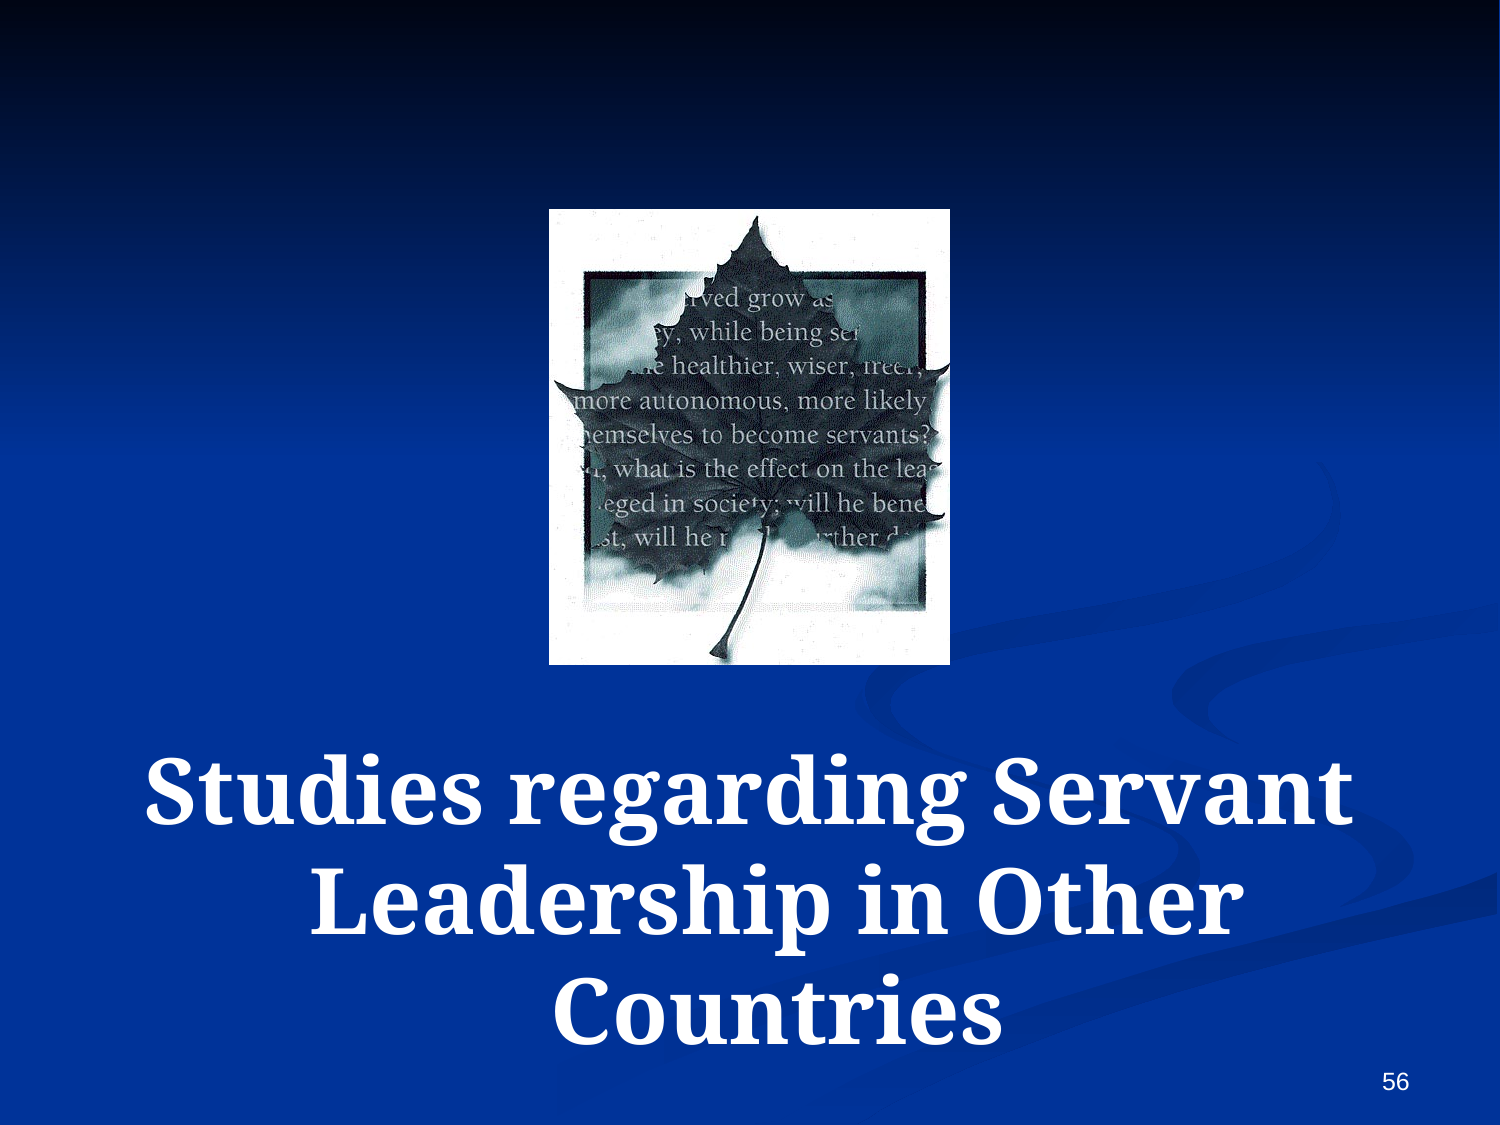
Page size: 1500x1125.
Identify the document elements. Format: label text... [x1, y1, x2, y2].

slide_number 56 [1074, 1024, 1426, 1104]
picture [549, 209, 950, 666]
list Studies regarding Servant Leadership in Other Countries [74, 724, 1426, 968]
